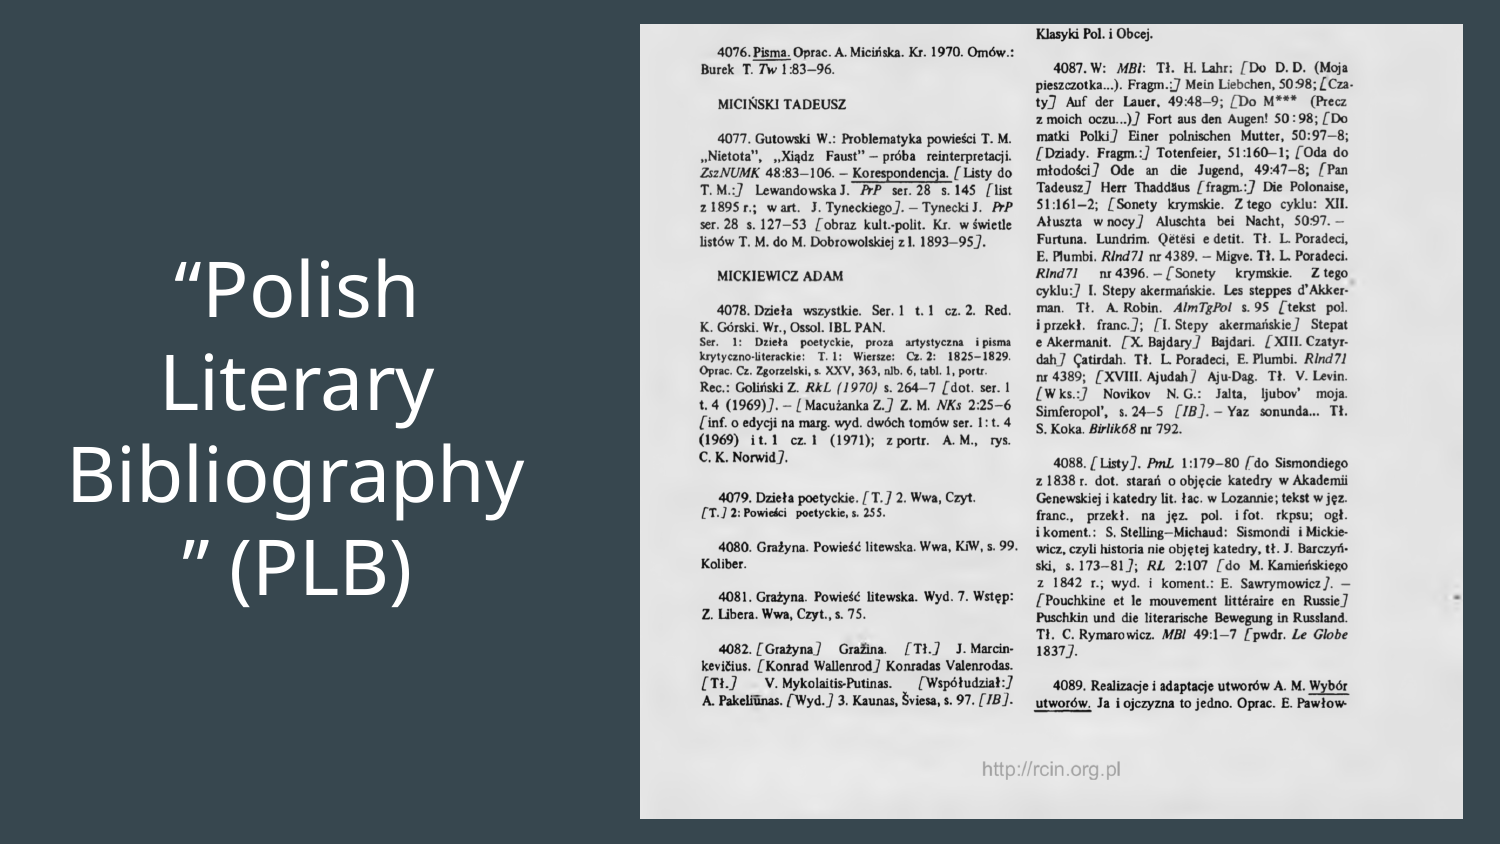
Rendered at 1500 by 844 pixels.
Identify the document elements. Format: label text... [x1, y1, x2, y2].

title “Polish Literary Bibliography” (PLB) [44, 225, 550, 320]
picture [640, 24, 1463, 819]
